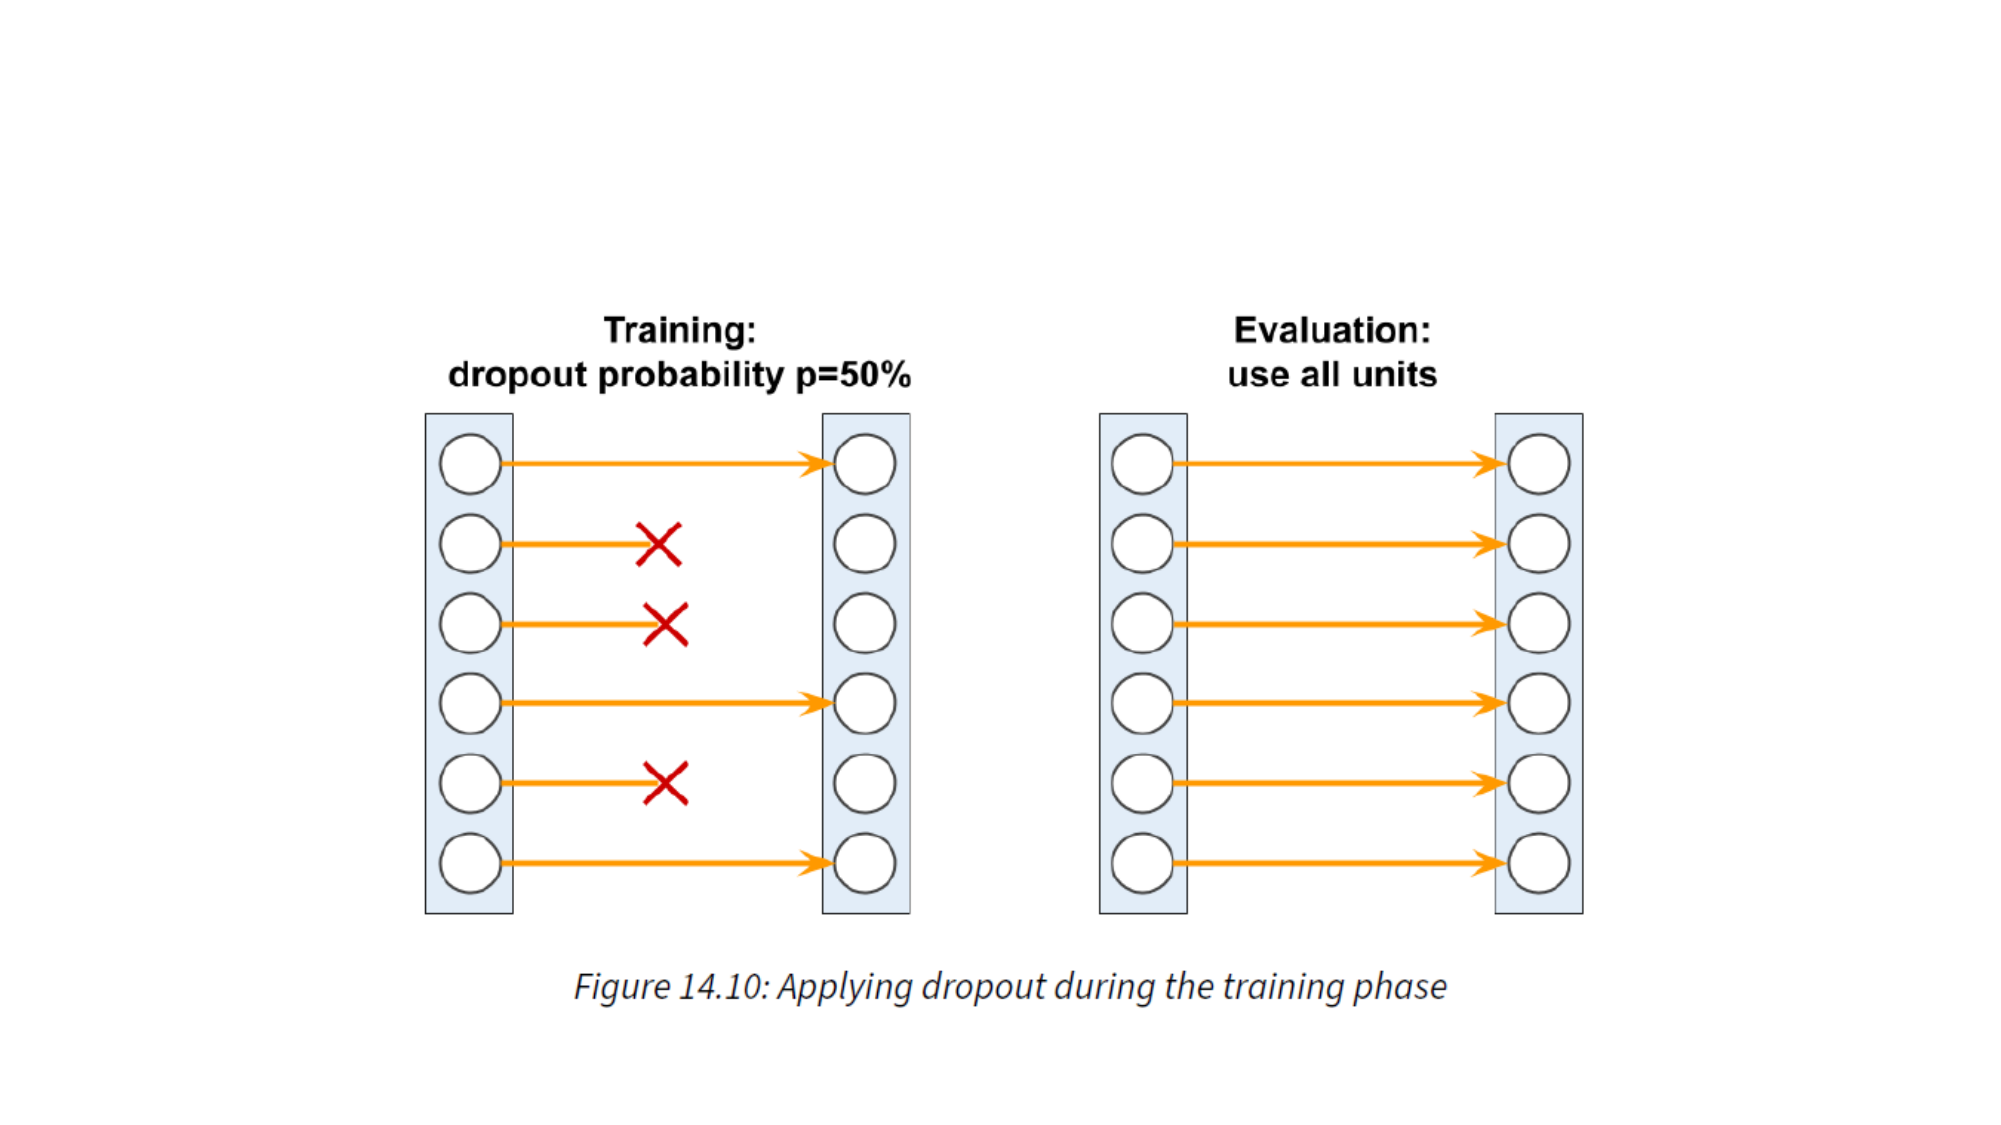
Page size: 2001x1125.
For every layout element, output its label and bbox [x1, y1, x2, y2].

list [388, 299, 1612, 1014]
